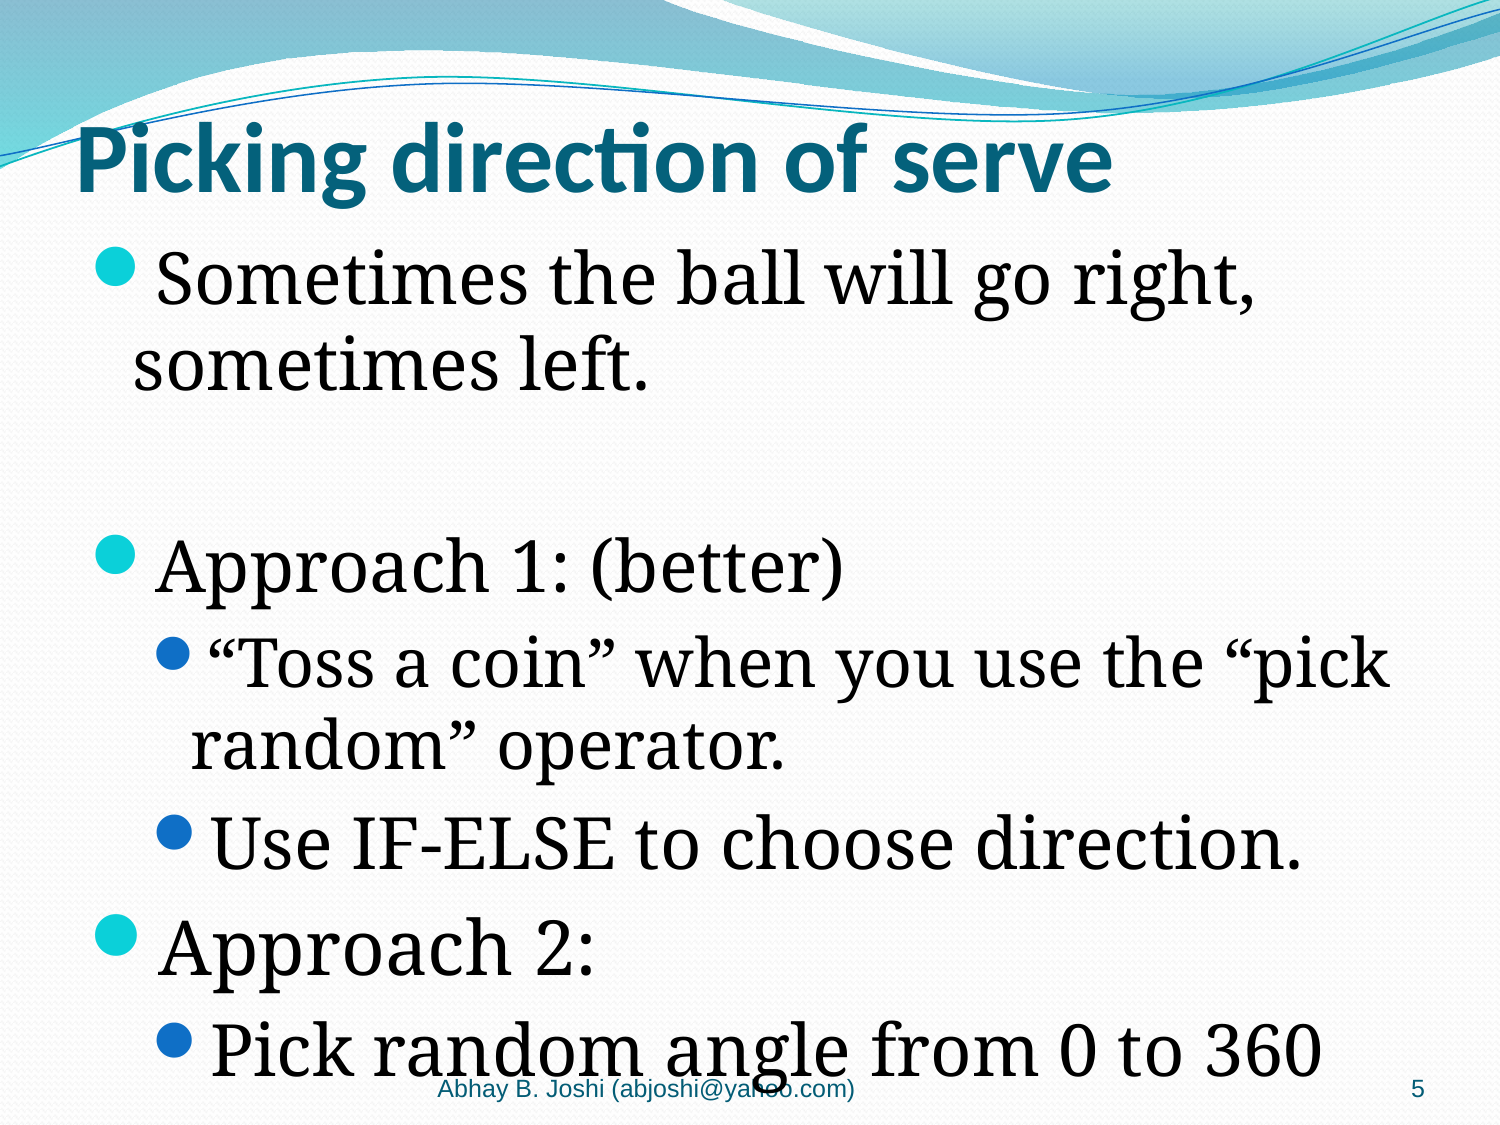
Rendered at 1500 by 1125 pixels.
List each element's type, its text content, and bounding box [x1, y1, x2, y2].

title Picking direction of serve [75, 24, 1425, 213]
list Sometimes the ball will go right, sometimes left. Approach 1: (better) “Toss a coin” when you use the “pick random” operator. Use IF-ELSE to choose direction. Approach 2: Pick random angle from 0 to 360 [75, 224, 1425, 1100]
slide_number 5 [1299, 1042, 1425, 1103]
footer Abhay B. Joshi (abjoshi@yahoo.com) [437, 1042, 988, 1103]
